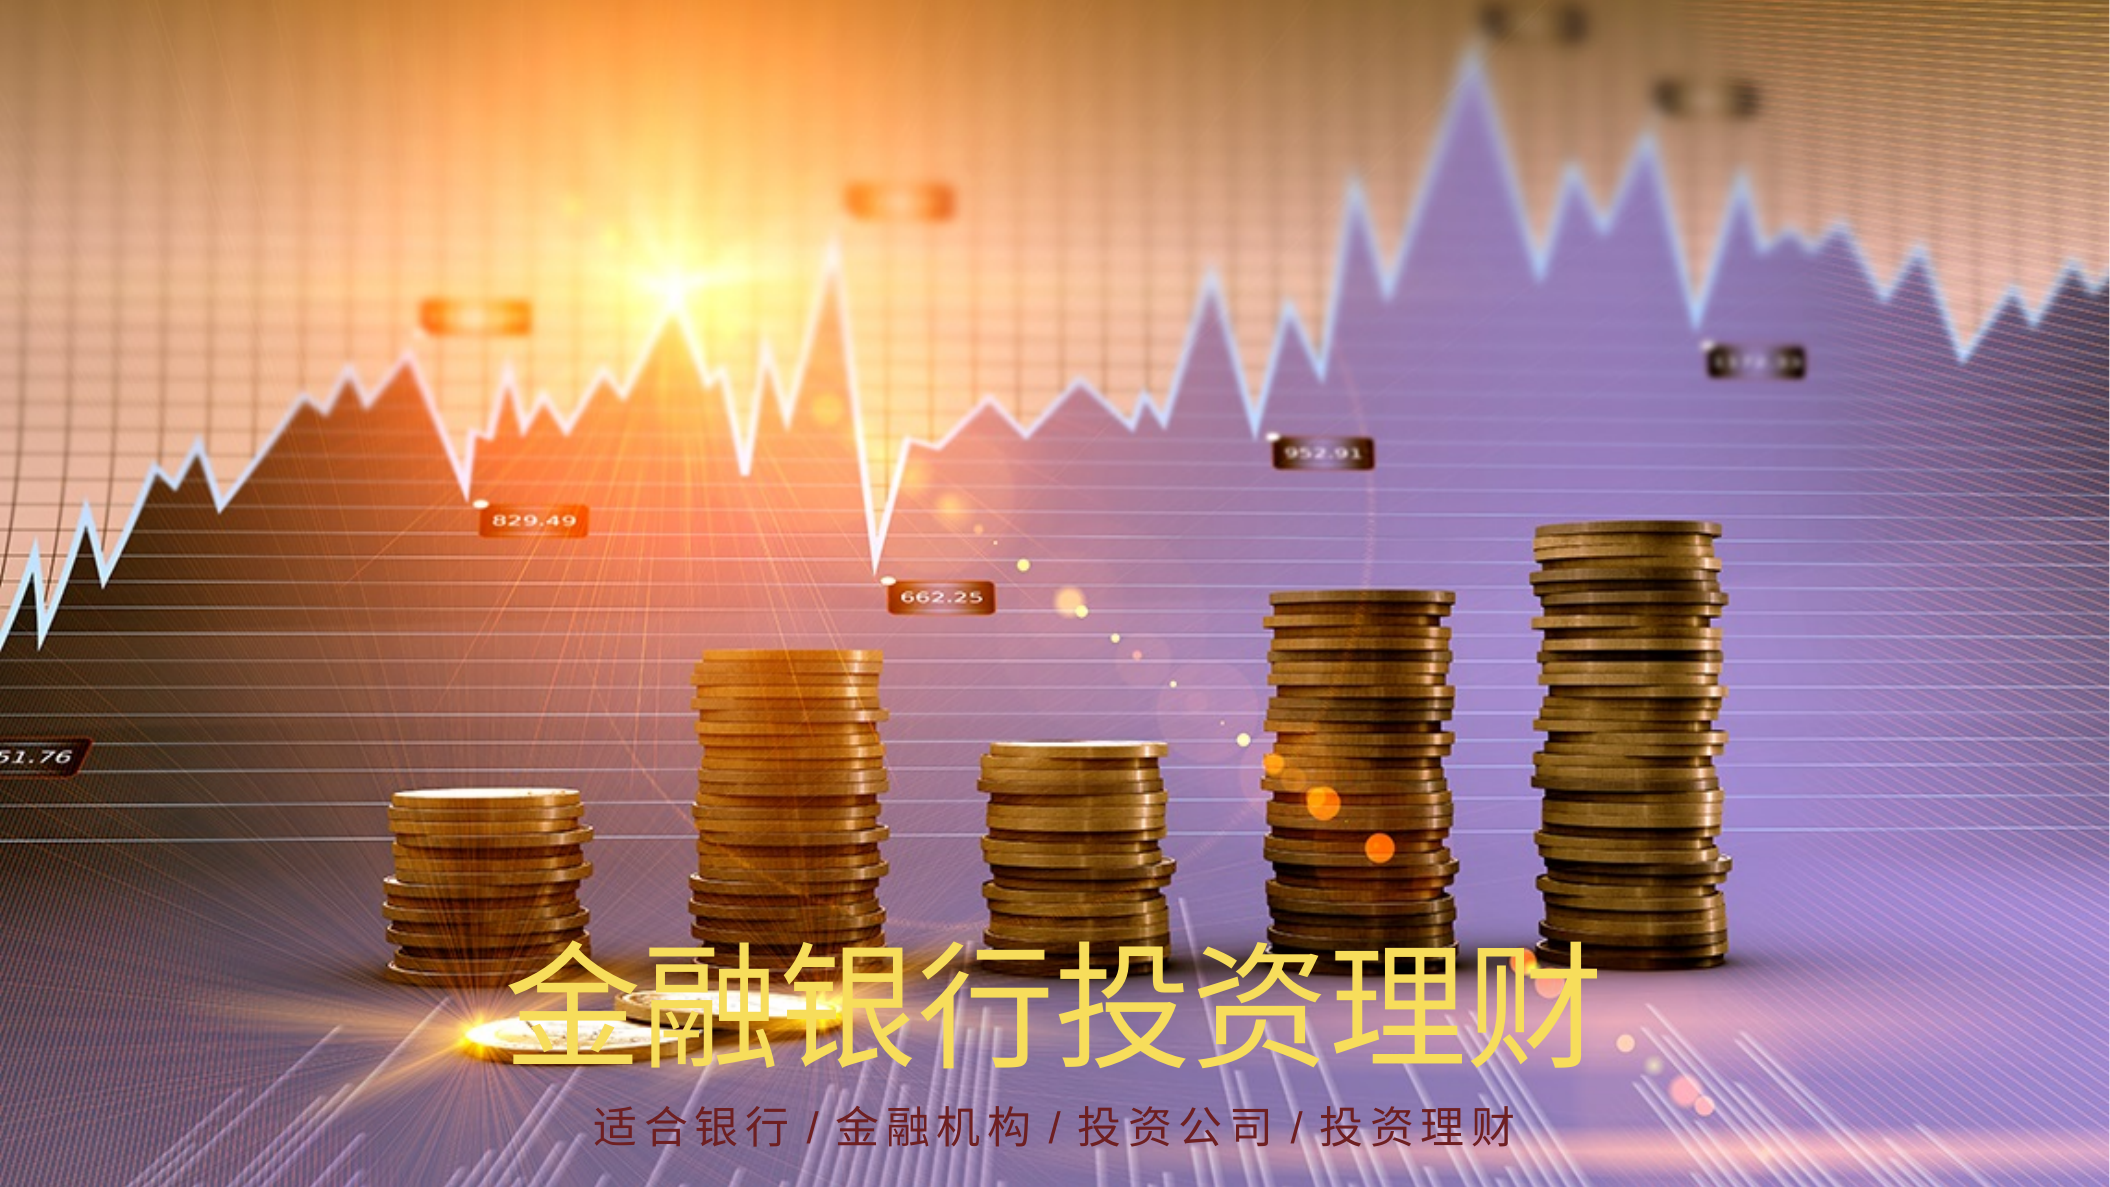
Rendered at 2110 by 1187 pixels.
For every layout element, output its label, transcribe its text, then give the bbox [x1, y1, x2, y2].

text_box 适合银行/金融机构/投资公司/投资理财 [567, 1092, 1542, 1160]
text_box 金融银行投资理财 [432, 912, 1678, 1092]
text_box [0, 0, 2110, 1187]
